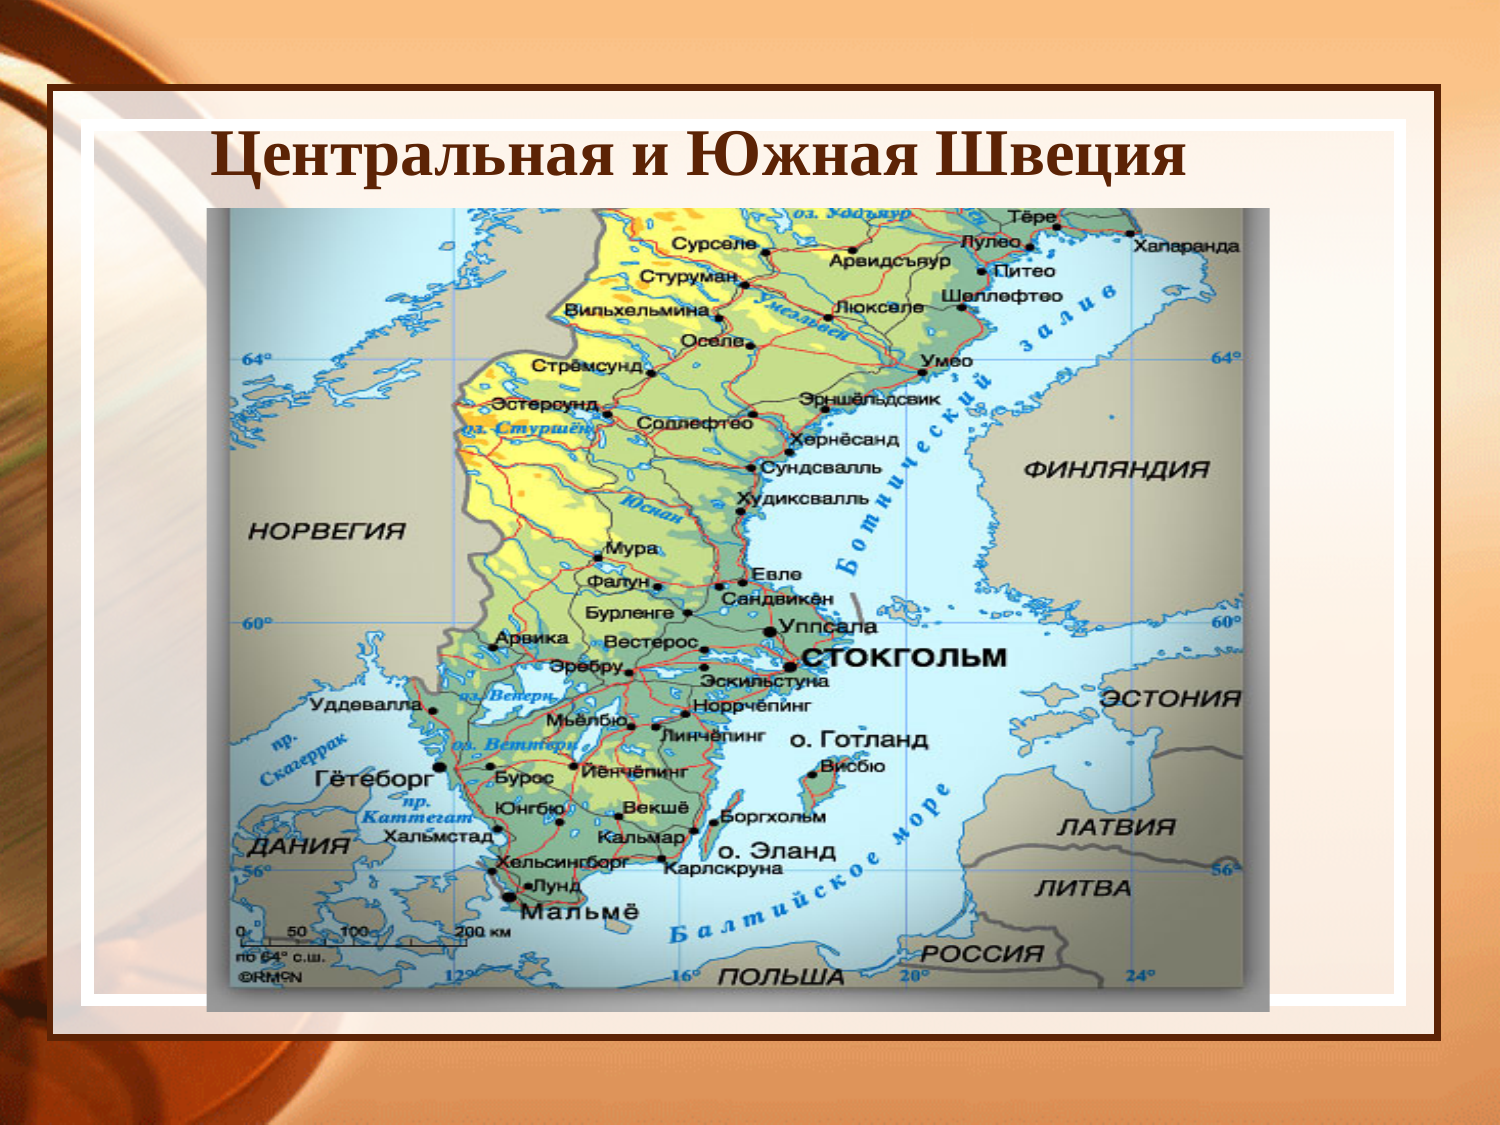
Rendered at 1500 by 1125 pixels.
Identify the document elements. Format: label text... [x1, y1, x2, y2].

picture [0, 0, 1500, 1125]
title Центральная и Южная Швеция [194, 90, 1350, 209]
